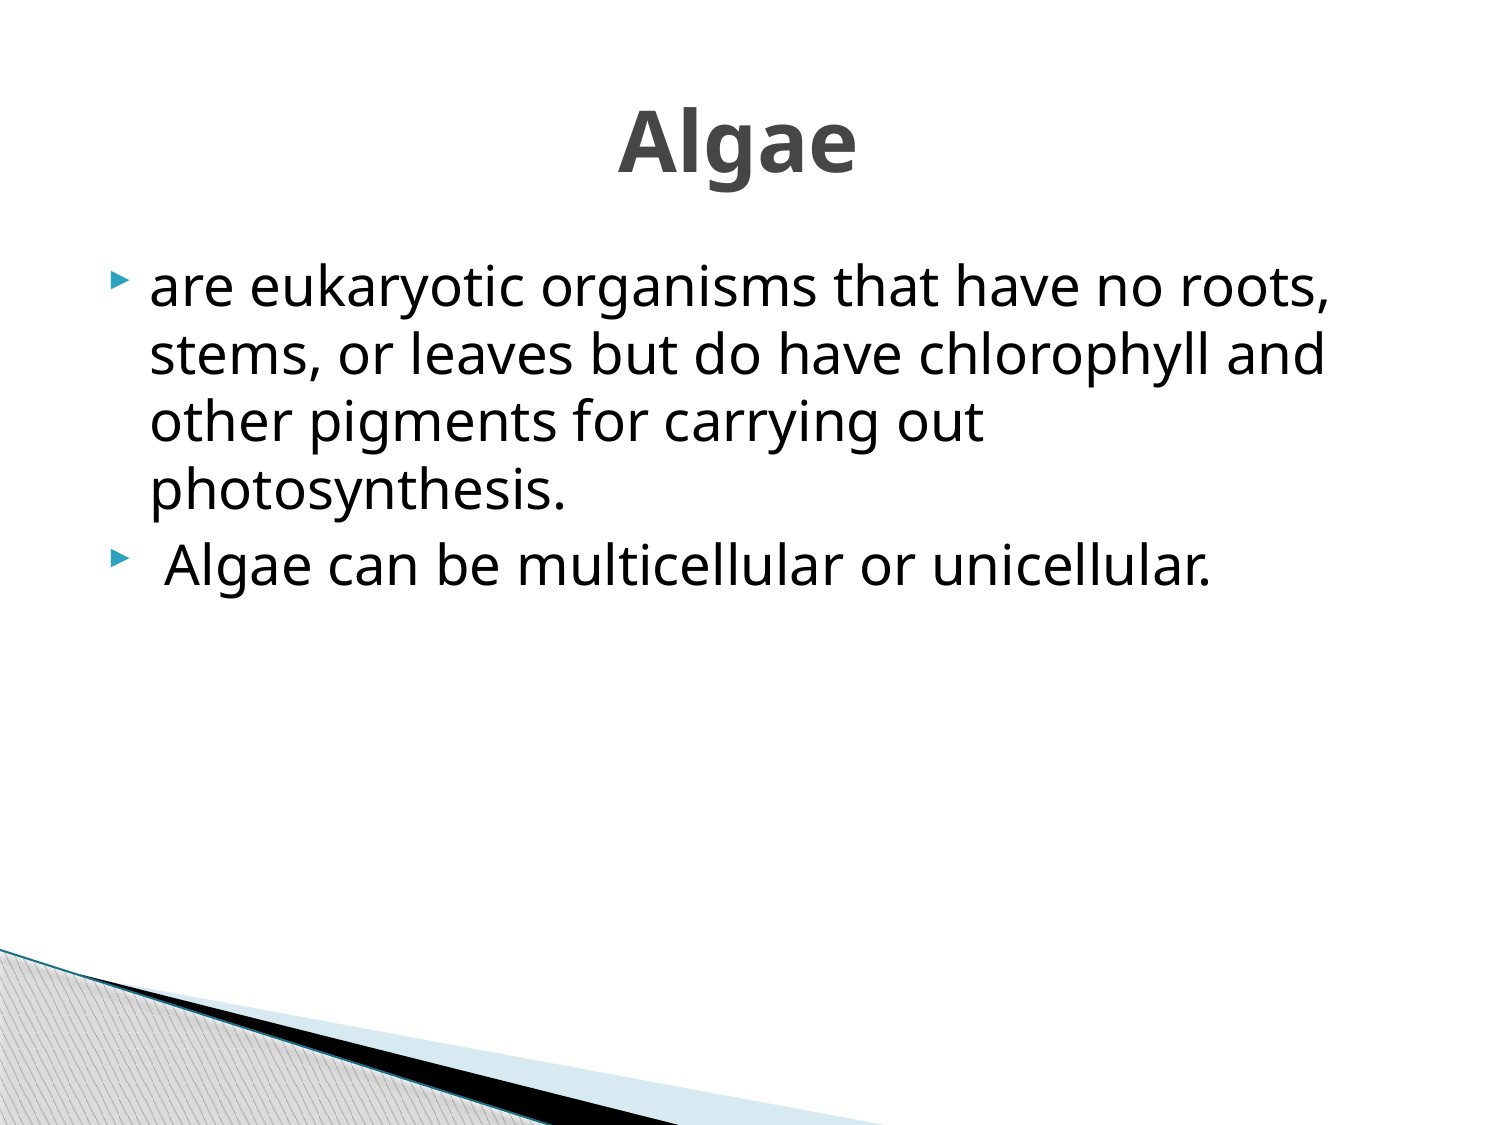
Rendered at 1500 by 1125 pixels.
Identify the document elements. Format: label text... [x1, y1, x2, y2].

list are eukaryotic organisms that have no roots, stems, or leaves but do have chlorophyll and other pigments for carrying out photosynthesis. Algae can be multicellular or unicellular. [75, 243, 1425, 986]
title Algae [75, 45, 1425, 233]
